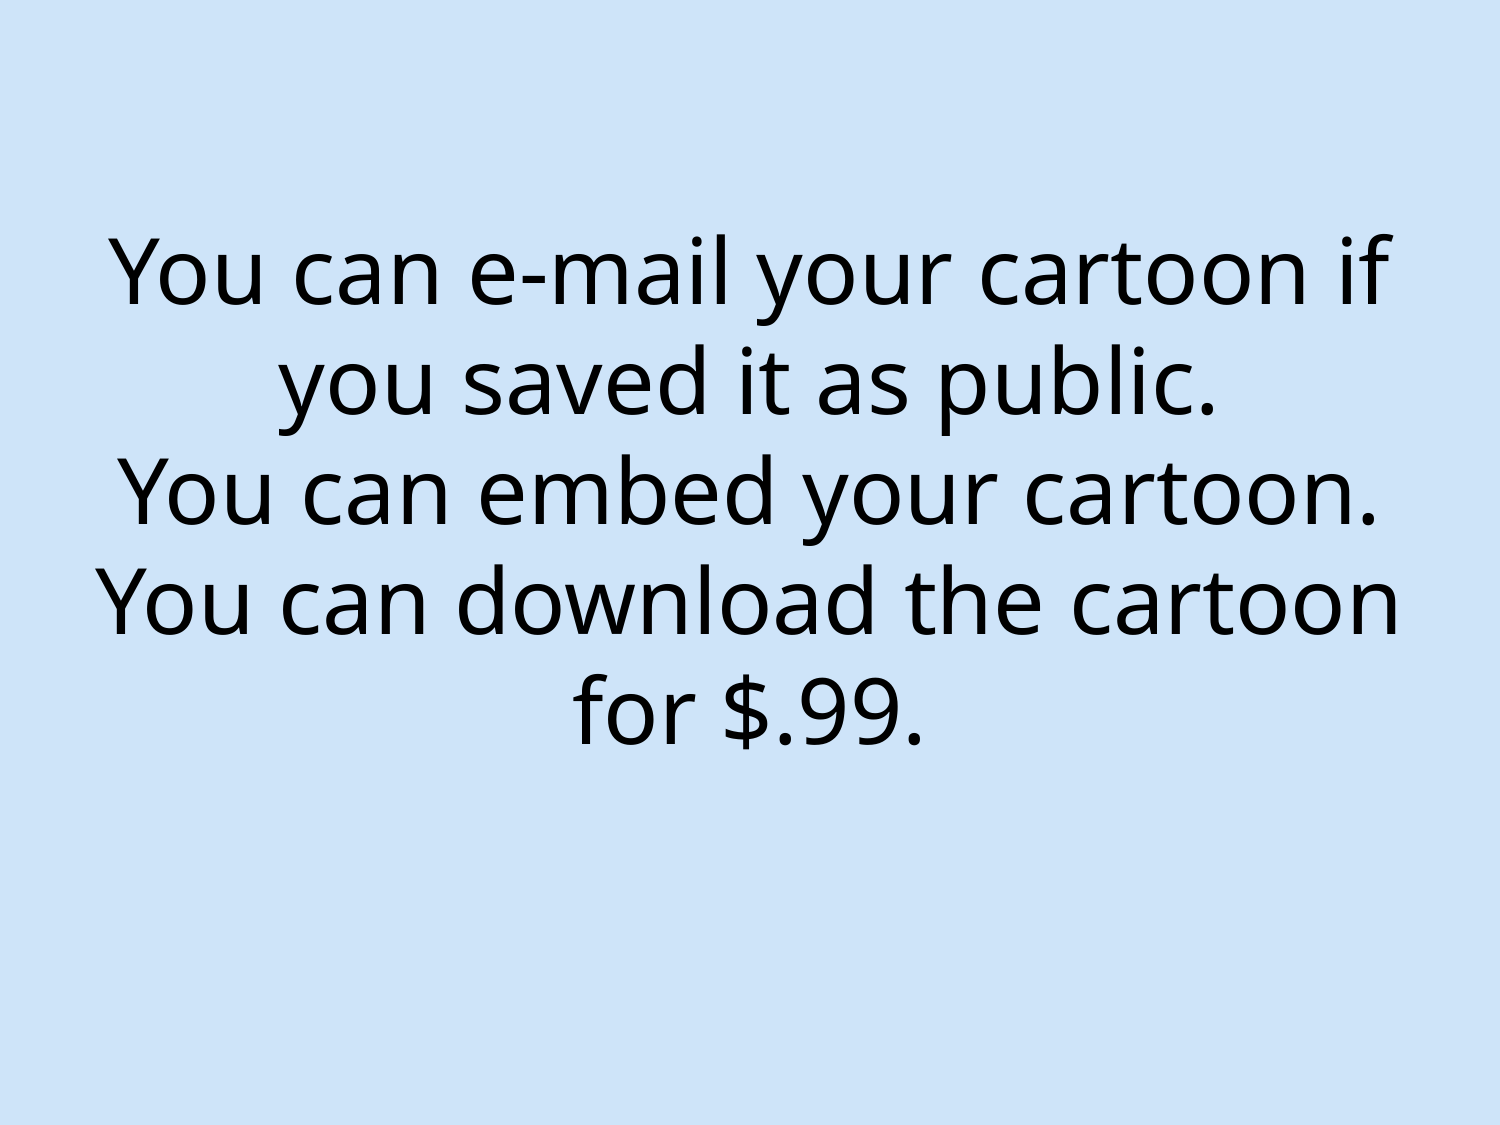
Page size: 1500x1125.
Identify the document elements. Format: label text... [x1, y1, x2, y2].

title You can e-mail your cartoon if you saved it as public. You can embed your cartoon. You can download the cartoon for $.99. [75, 149, 1425, 825]
